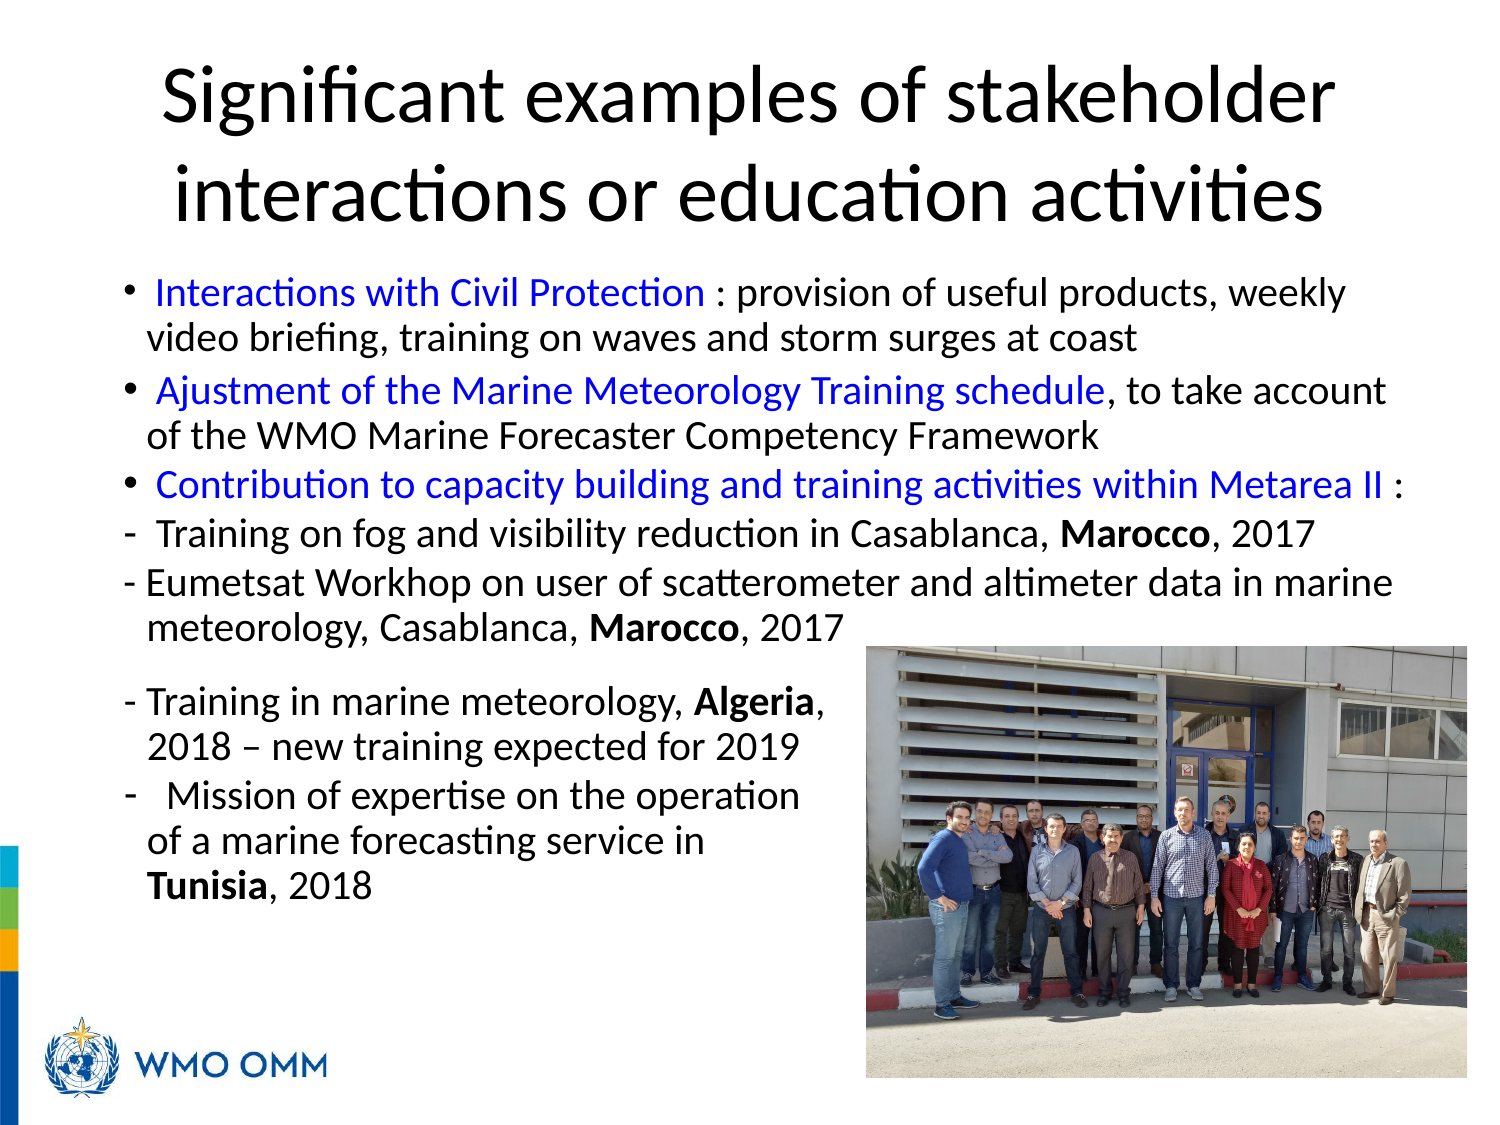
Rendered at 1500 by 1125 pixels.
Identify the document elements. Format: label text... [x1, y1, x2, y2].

picture [0, 845, 327, 1125]
list Interactions with Civil Protection : provision of useful products, weekly video briefing, training on waves and storm surges at coast Ajustment of the Marine Meteorology Training schedule, to take account of the WMO Marine Forecaster Competency Framework Contribution to capacity building and training activities within Metarea II : Training on fog and visibility reduction in Casablanca, Marocco, 2017 - Eumetsat Workhop on user of scatterometer and altimeter data in marine meteorology, Casablanca, Marocco, 2017 [74, 262, 1426, 1006]
title Significant examples of stakeholder interactions or education activities [74, 44, 1426, 233]
picture [865, 645, 1468, 1079]
text_box - Training in marine meteorology, Algeria, 2018 – new training expected for 2019 Mission of expertise on the operation of a marine forecasting service in Tunisia, 2018 [75, 671, 854, 1028]
